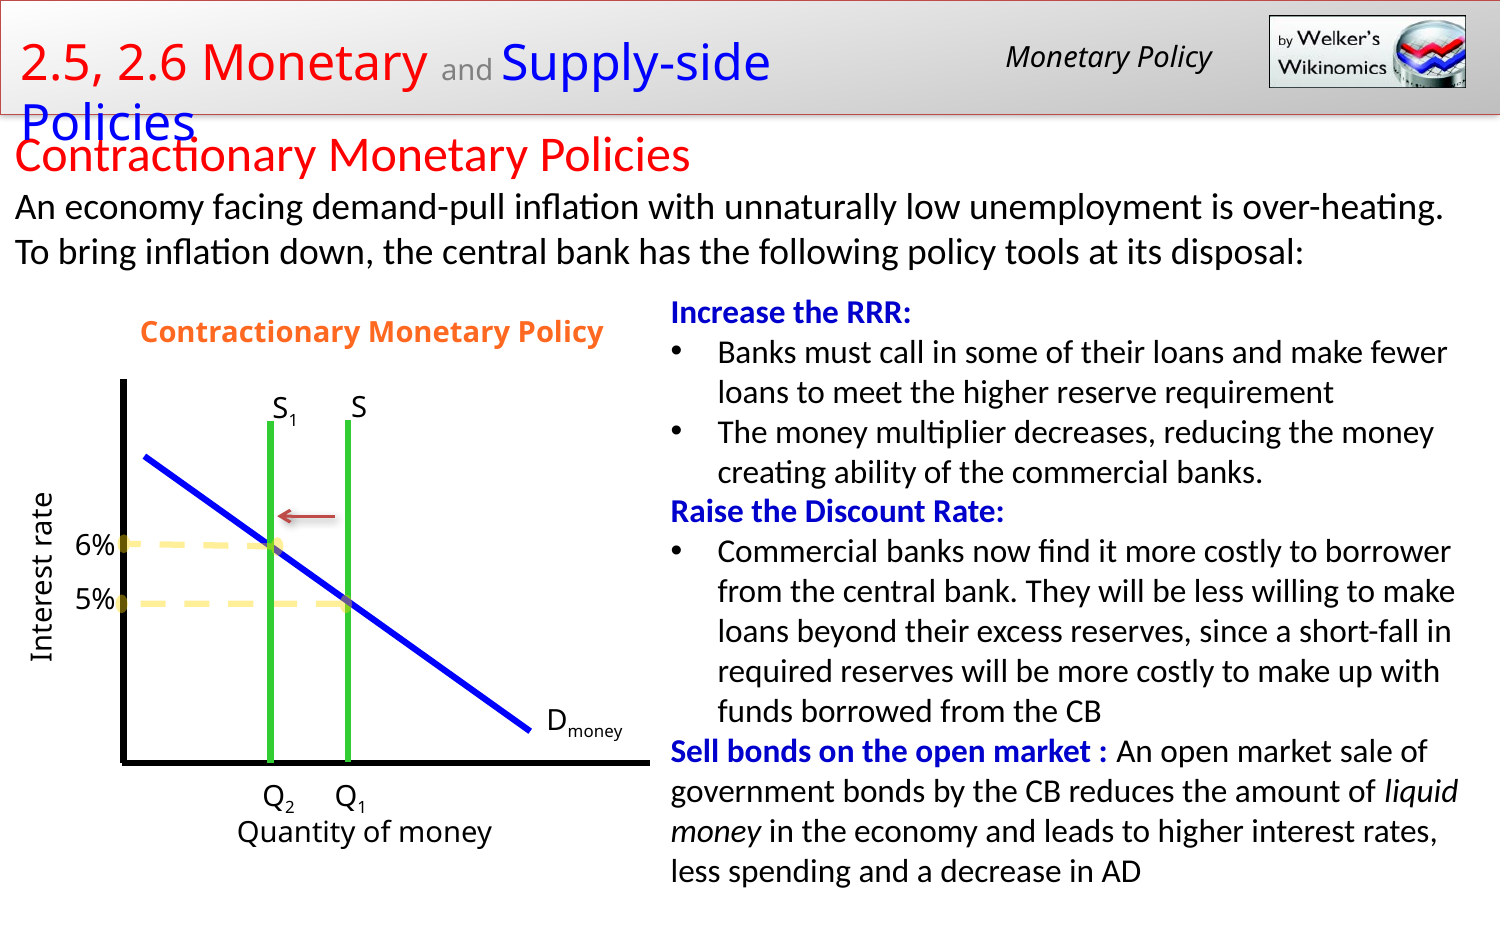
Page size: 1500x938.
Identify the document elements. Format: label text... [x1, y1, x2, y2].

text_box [0, 0, 1500, 115]
text_box Increase the RRR: Banks must call in some of their loans and make fewer loans to meet the higher reserve requirement The money multiplier decreases, reducing the money creating ability of the commercial banks. Raise the Discount Rate: Commercial banks now find it more costly to borrower from the central bank. They will be less willing to make loans beyond their excess reserves, since a short-fall in required reserves will be more costly to make up with funds borrowed from the CB Sell bonds on the open market : An open market sale of government bonds by the CB reduces the amount of liquid money in the economy and leads to higher interest rates, less spending and a decrease in AD [655, 282, 1500, 897]
text_box Contractionary Monetary Policies An economy facing demand-pull inflation with unnaturally low unemployment is over-heating. To bring inflation down, the central bank has the following policy tools at its disposal: [0, 123, 1500, 280]
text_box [14, 305, 691, 867]
